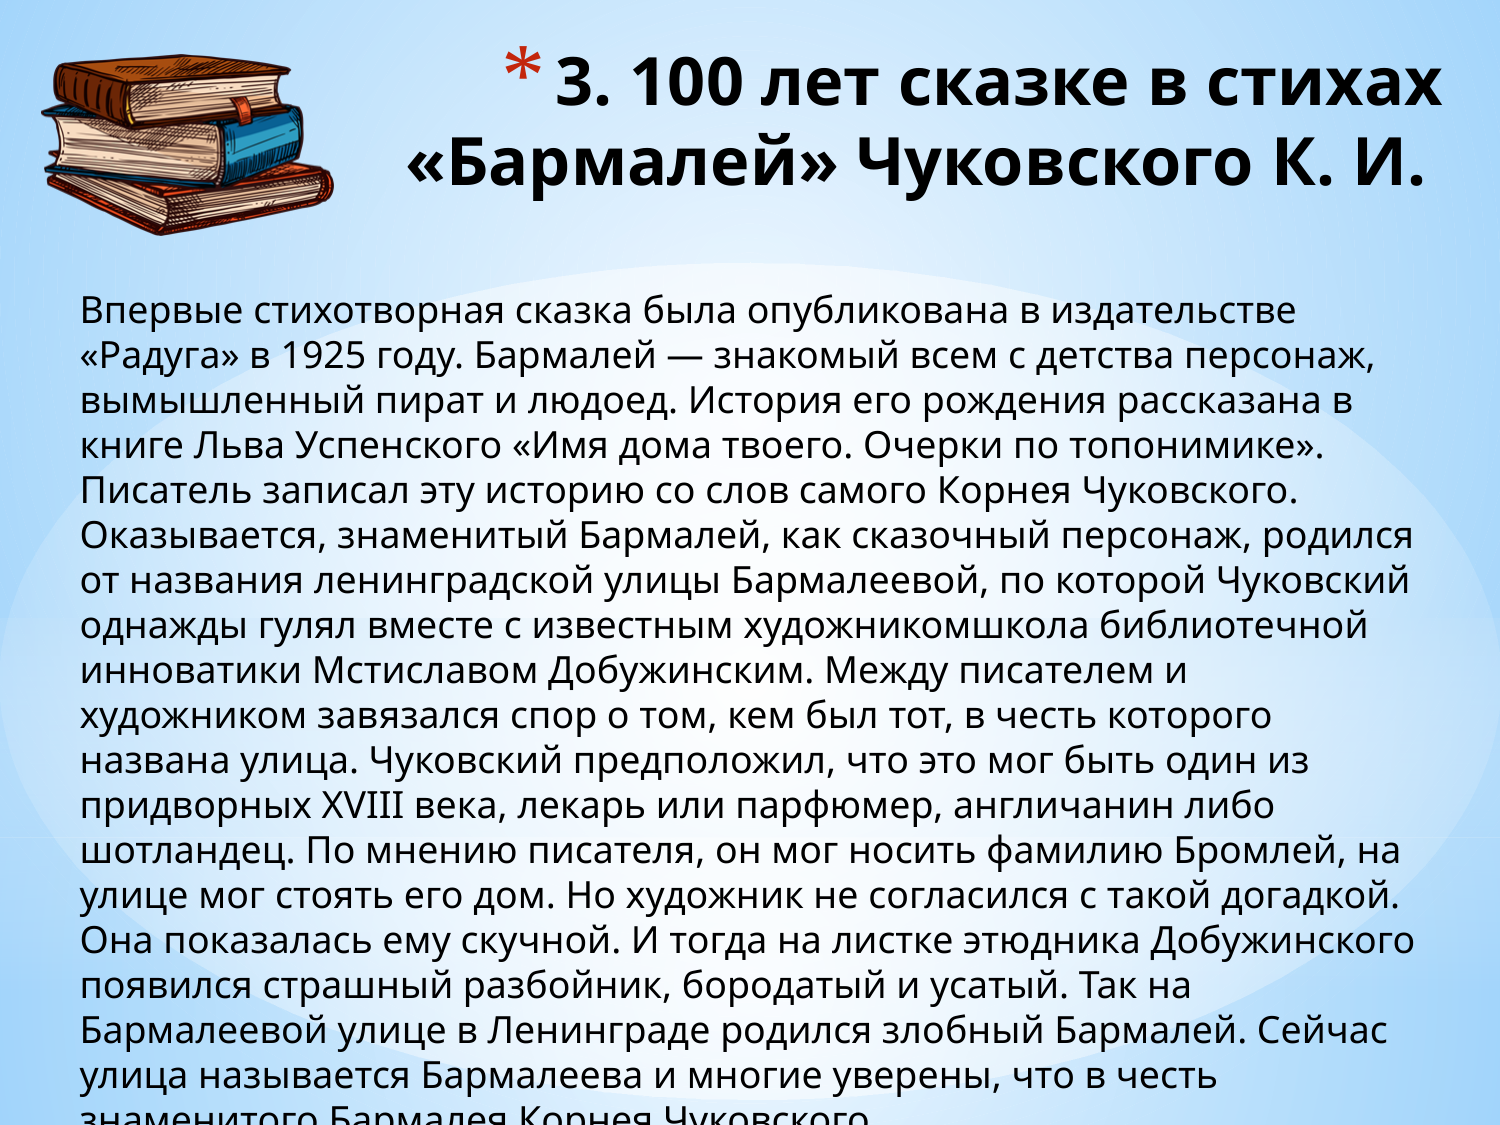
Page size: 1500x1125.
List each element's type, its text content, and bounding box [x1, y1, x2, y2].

text_box Впервые стихотворная сказка была опубликована в издательстве «Радуга» в 1925 году. Бармалей — знакомый всем с детства персонаж, вымышленный пират и людоед. История его рождения рассказана в книге Льва Успенского «Имя дома твоего. Очерки по топонимике». Писатель записал эту историю со слов самого Корнея Чуковского. Оказывается, знаменитый Бармалей, как сказочный персонаж, родился от названия ленинградской улицы Бармалеевой, по которой Чуковский однажды гулял вместе с известным художникомшкола библиотечной инноватики Мстиславом Добужинским. Между писателем и художником завязался спор о том, кем был тот, в честь которого названа улица. Чуковский предположил, что это мог быть один из придворных XVIII века, лекарь или парфюмер, англичанин либо шотландец. По мнению писателя, он мог носить фамилию Бромлей, на улице мог стоять его дом. Но художник не согласился с такой догадкой. Она показалась ему скучной. И тогда на листке этюдника Добужинского появился страшный разбойник, бородатый и усатый. Так на Бармалеевой улице в Ленинграде родился злобный Бармалей. Сейчас улица называется Бармалеева и многие уверены, что в честь знаменитого Бармалея Корнея Чуковского [64, 278, 1436, 1125]
picture [41, 54, 334, 236]
title 3. 100 лет сказке в стихах «Бармалей» Чуковского К. И. [333, 30, 1459, 197]
